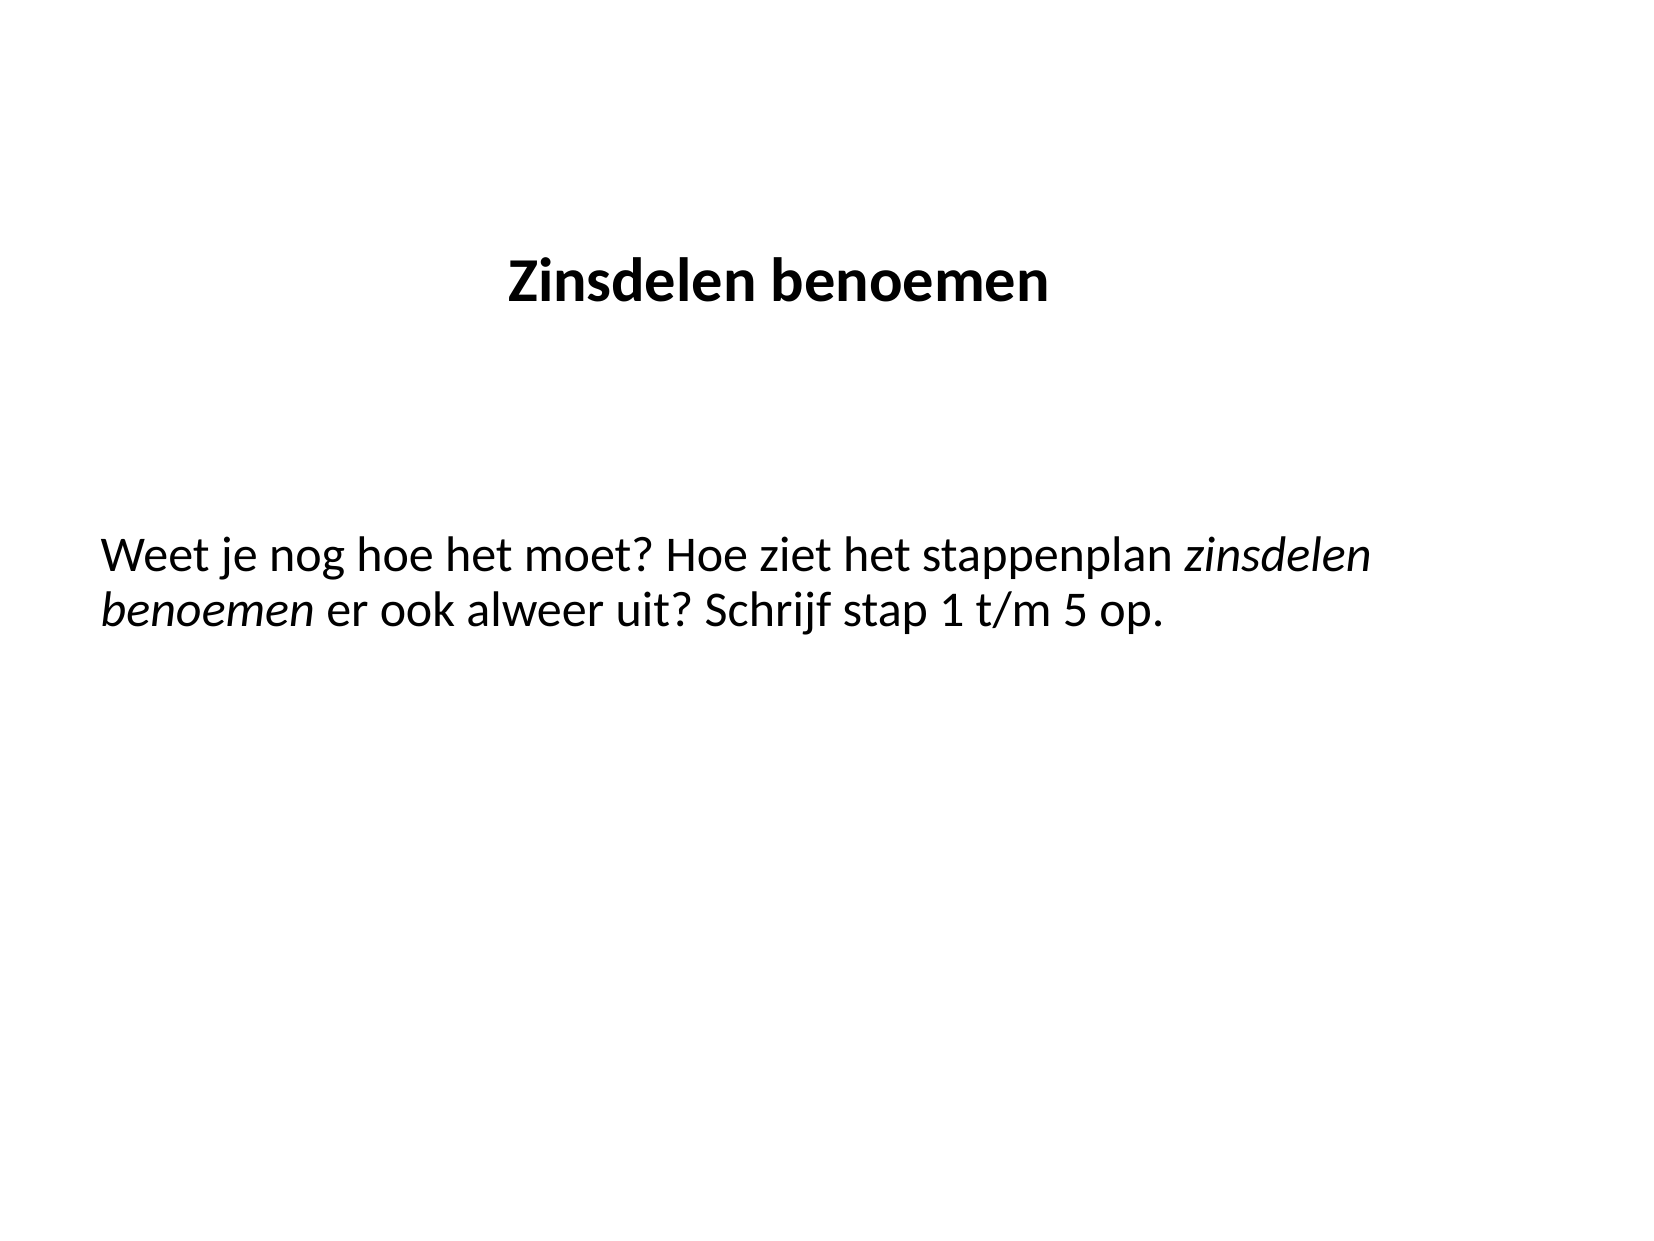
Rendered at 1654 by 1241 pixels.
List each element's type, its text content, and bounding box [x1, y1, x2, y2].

title Zinsdelen benoemen [35, 176, 1524, 384]
list Weet je nog hoe het moet? Hoe ziet het stappenplan zinsdelen benoemen er ook alweer uit? Schrijf stap 1 t/m 5 op. [82, 337, 1571, 1058]
